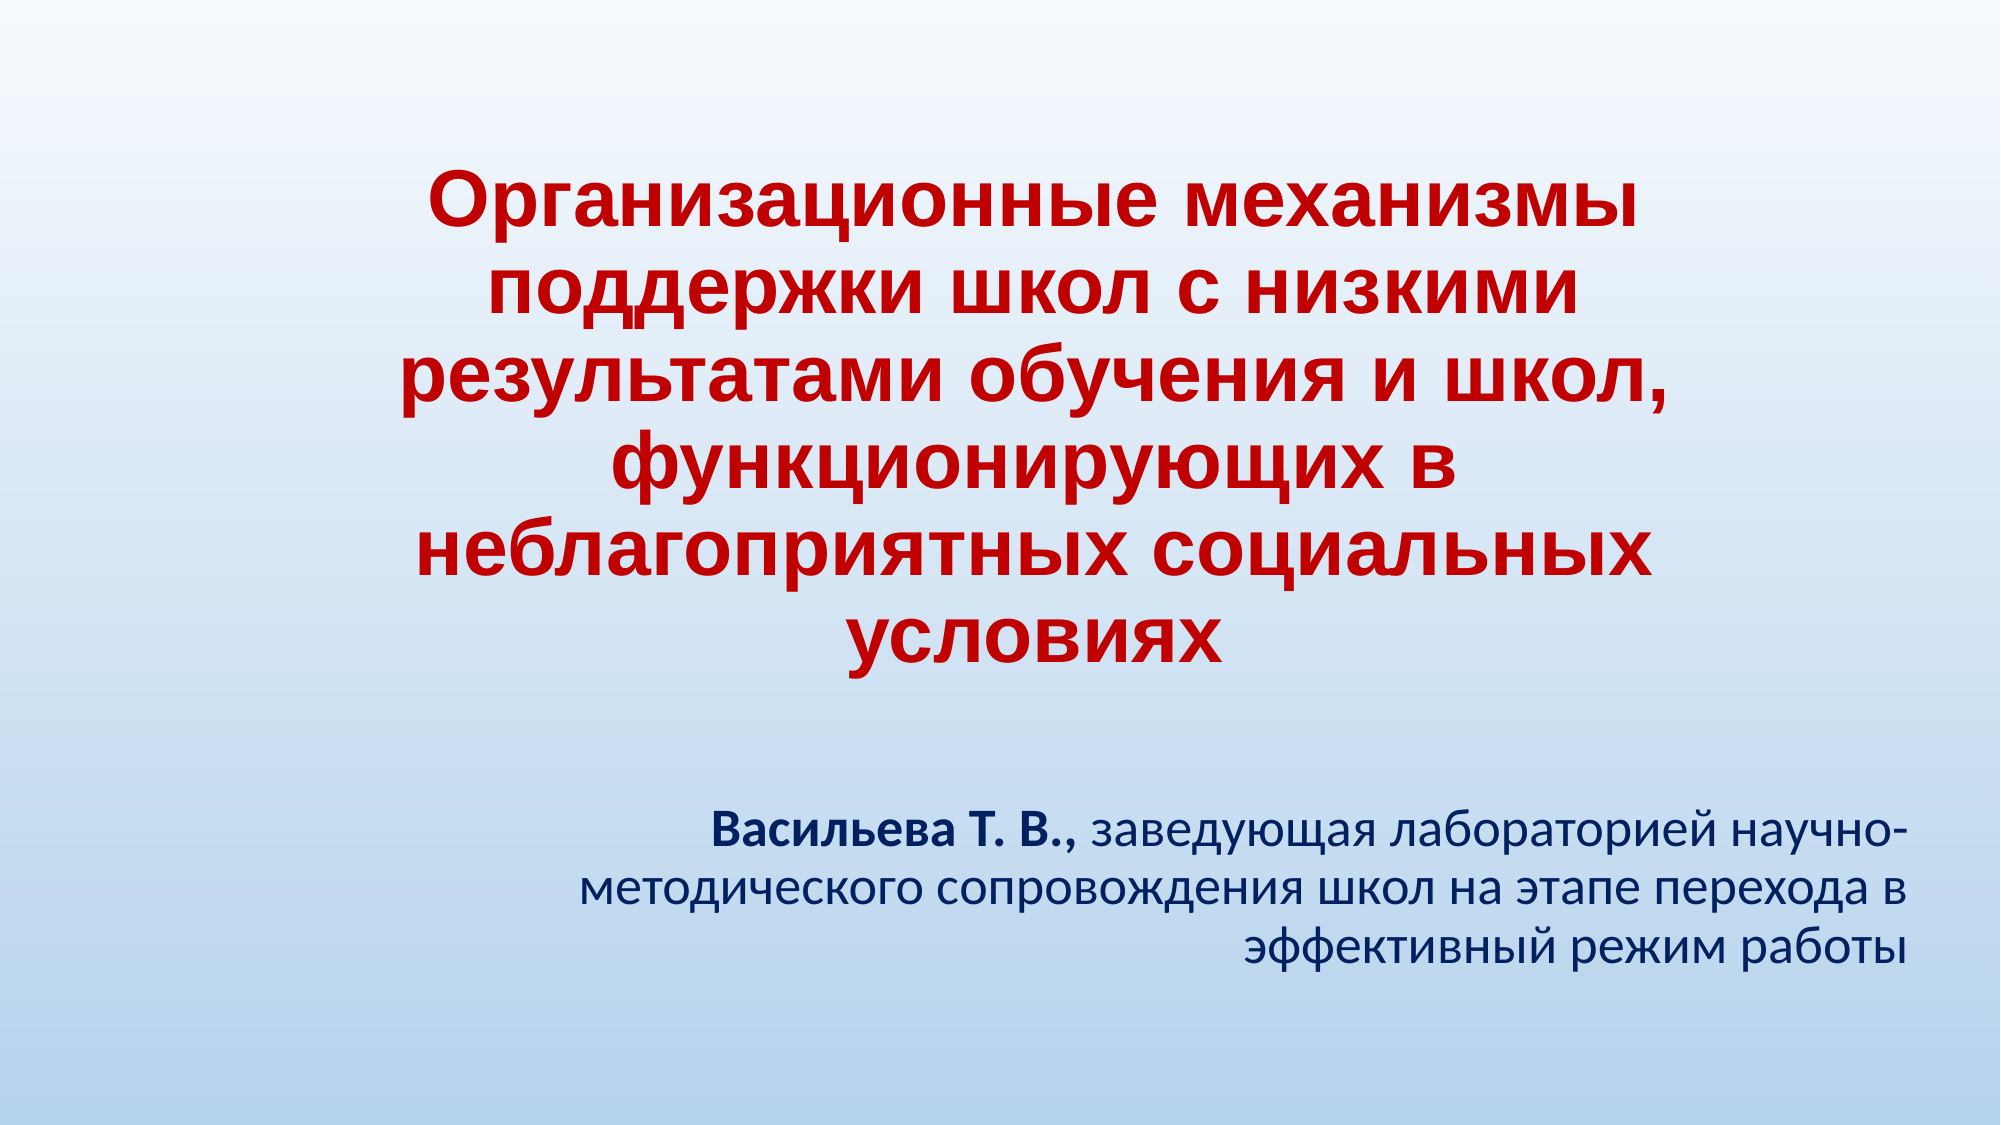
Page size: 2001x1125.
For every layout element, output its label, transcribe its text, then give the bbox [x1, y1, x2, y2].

subtitle Васильева Т. В., заведующая лабораторией научно-методического сопровождения школ на этапе перехода в эффективный режим работы [424, 791, 1925, 1064]
title Организационные механизмы поддержки школ с низкими результатами обучения и школ, функционирующих в неблагоприятных социальных условиях [234, 146, 1835, 688]
